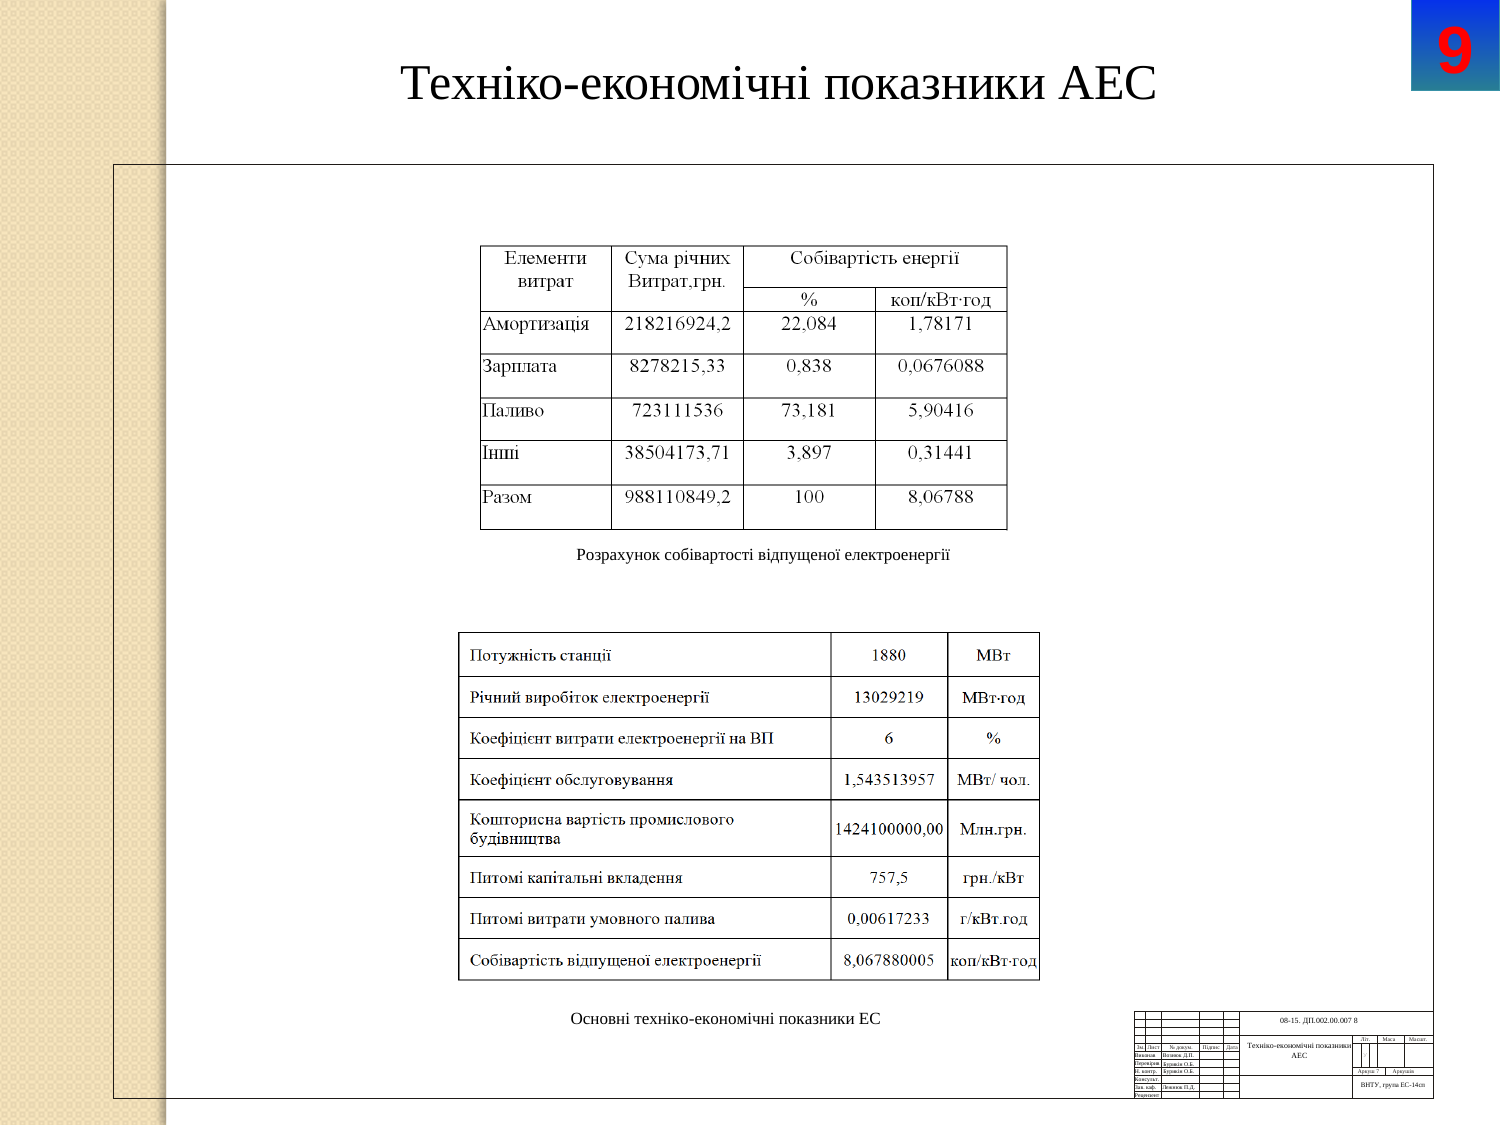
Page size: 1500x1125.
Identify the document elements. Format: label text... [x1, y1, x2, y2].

text_box 9 [1411, 0, 1500, 91]
picture [111, 163, 1436, 1101]
text_box Техніко-економічні показники АЕС [159, 42, 1400, 118]
